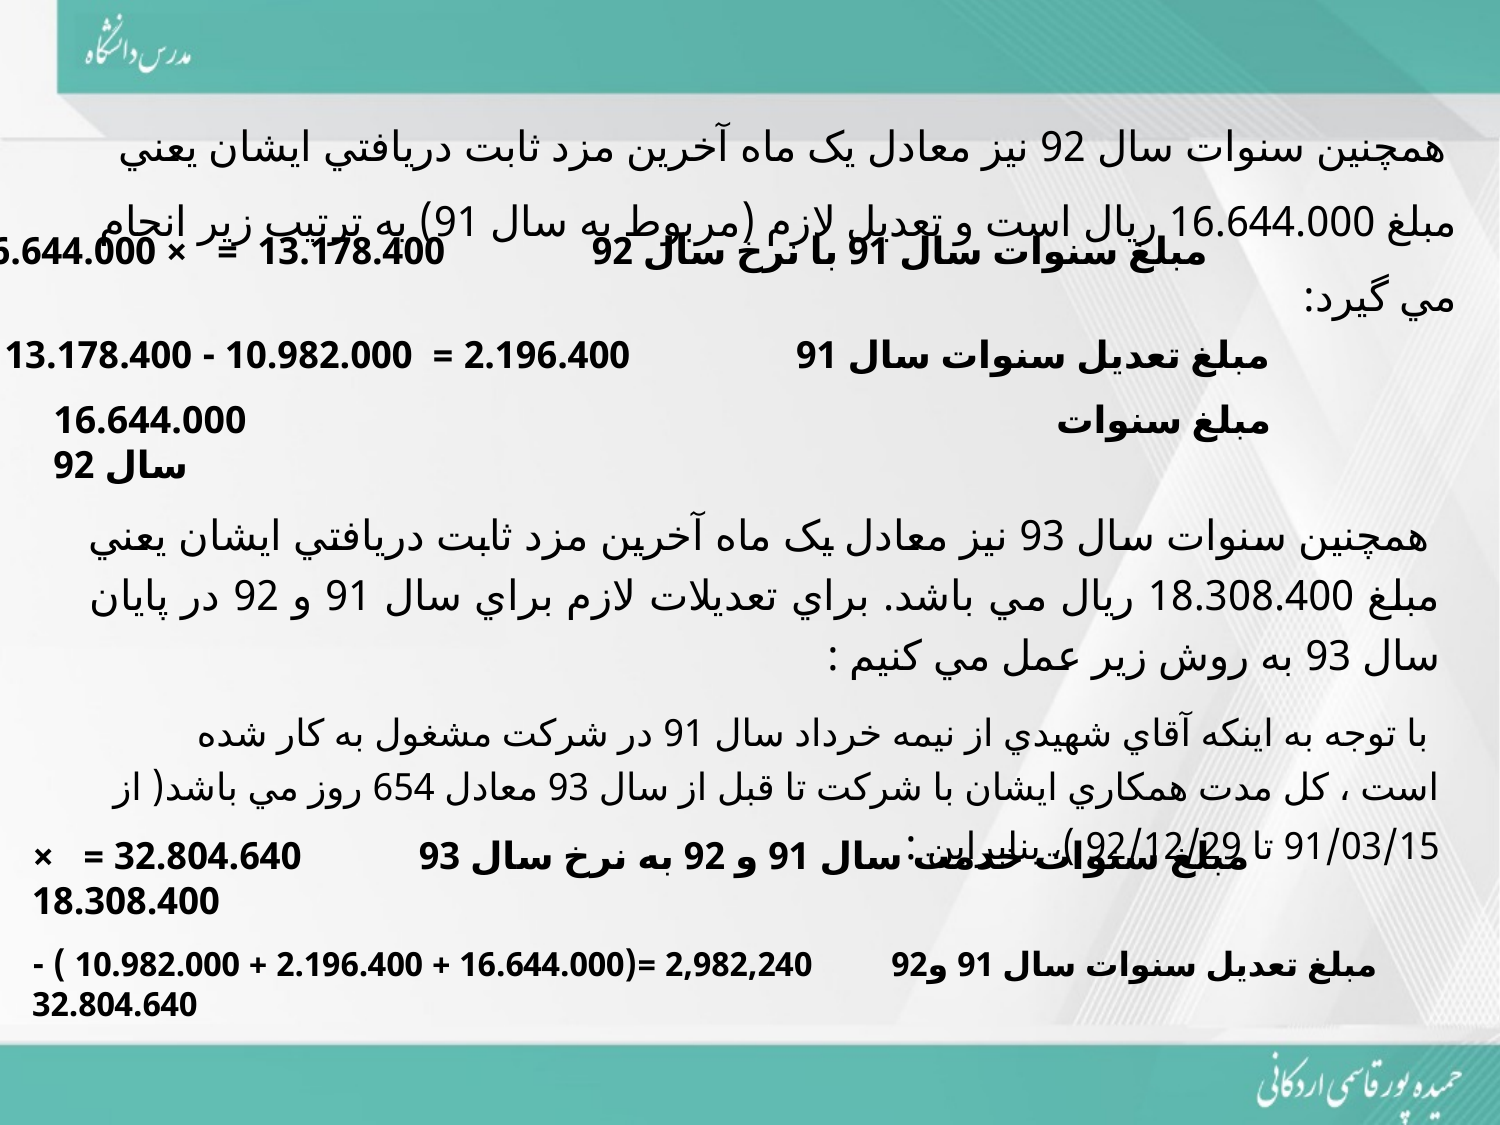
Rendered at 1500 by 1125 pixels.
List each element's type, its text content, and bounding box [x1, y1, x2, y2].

text_box 16.644.000 مبلغ سنوات سال 92 [38, 388, 1341, 494]
text_box مبلغ تعديل سنوات سال 91 2.196.400 = 10.982.000 - 13.178.400 [0, 323, 1285, 384]
text_box مبلغ تعديل سنوات سال 91 و92 2,982,240 =(16.644.000 + 2.196.400 + 10.982.000 ) - 32.804.640 [17, 935, 1472, 1031]
text_box همچنين سنوات سال 92 نيز معادل يک ماه آخرين مزد ثابت دريافتي ايشان يعني مبلغ 16.644.000 ريال است و تعديل لازم (مربوط به سال 91) به ترتيب زير انجام مي گيرد: [0, 87, 1472, 327]
picture [0, 0, 1500, 1125]
text_box همچنين سنوات سال 93 نيز معادل يک ماه آخرين مزد ثابت دريافتي ايشان يعني مبلغ 18.308.400 ريال مي باشد. براي تعديلات لازم براي سال 91 و 92 در پايان سال 93 به روش زير عمل مي کنيم : با توجه به اينکه آقاي شهيدي از نيمه خرداد سال 91 در شرکت مشغول به کار شده است ، کل مدت همکاري ايشان با شرکت تا قبل از سال 93 معادل 654 روز مي باشد( از 91/03/15 تا 92/12/29 )، بنابراين : [43, 491, 1455, 876]
